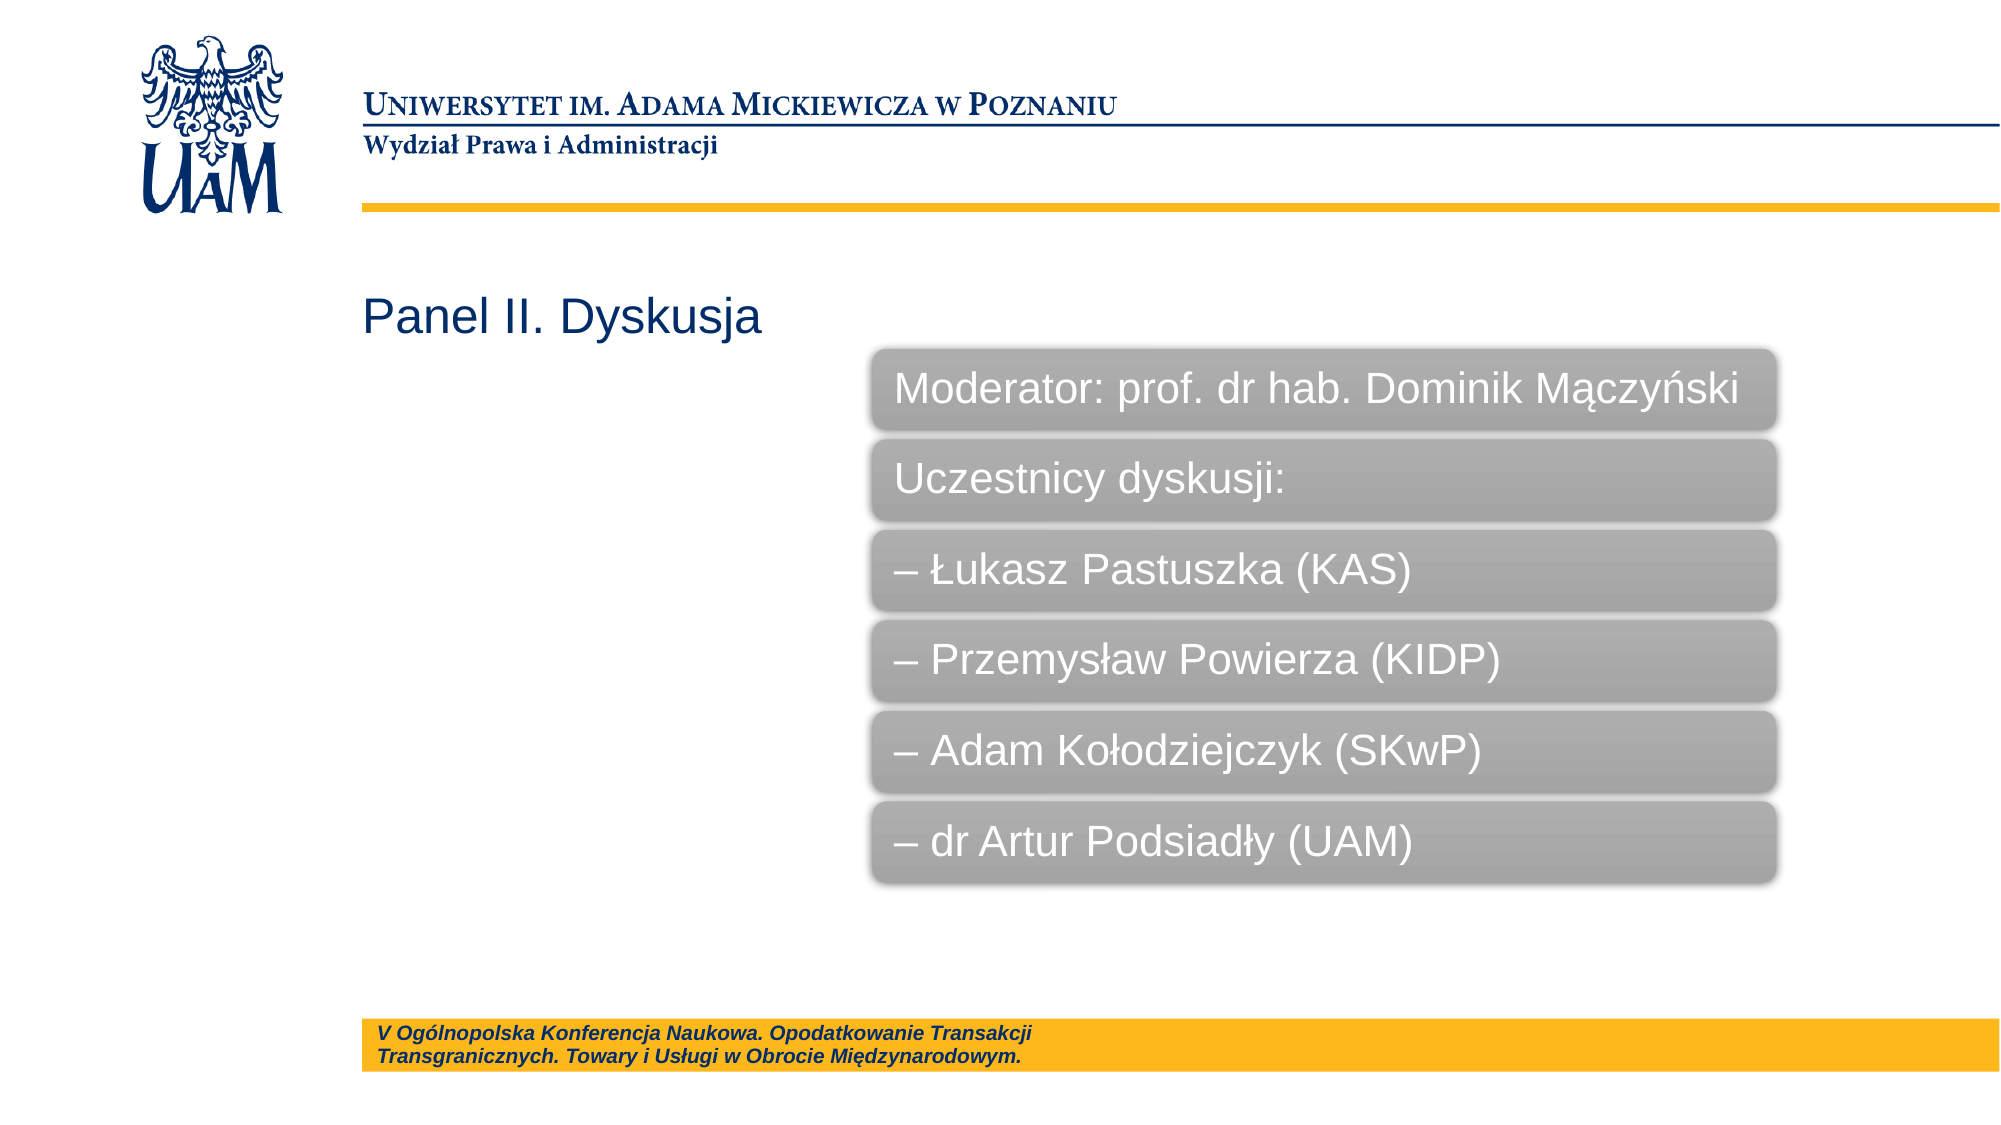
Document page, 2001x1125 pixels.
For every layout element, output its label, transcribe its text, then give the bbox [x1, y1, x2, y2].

title Panel II. Dyskusja [362, 290, 794, 400]
footer V Ogólnopolska Konferencja Naukowa. Opodatkowanie Transakcji Transgranicznych. Towary i Usługi w Obrocie Międzynarodowym. [362, 1018, 1038, 1072]
picture [0, 0, 2000, 249]
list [872, 290, 1776, 941]
